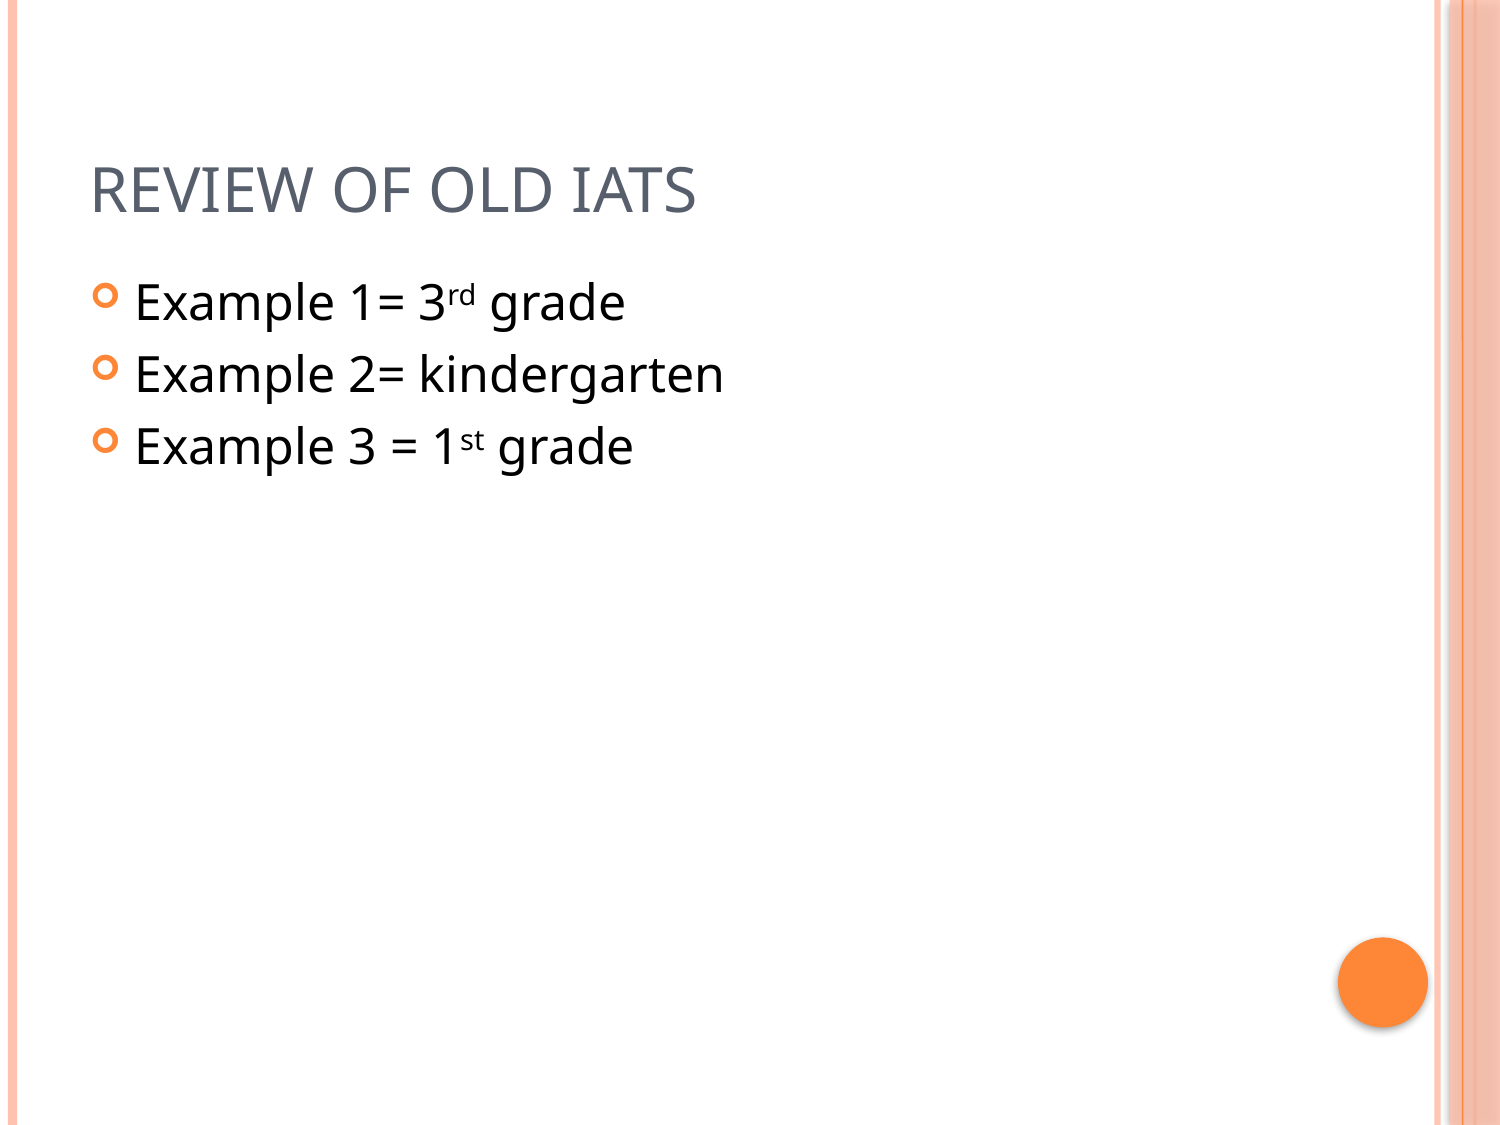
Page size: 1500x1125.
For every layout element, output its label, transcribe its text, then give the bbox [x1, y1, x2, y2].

title Review of Old IATs [75, 45, 1300, 233]
list Example 1= 3rd grade Example 2= kindergarten Example 3 = 1st grade [75, 262, 1300, 1062]
